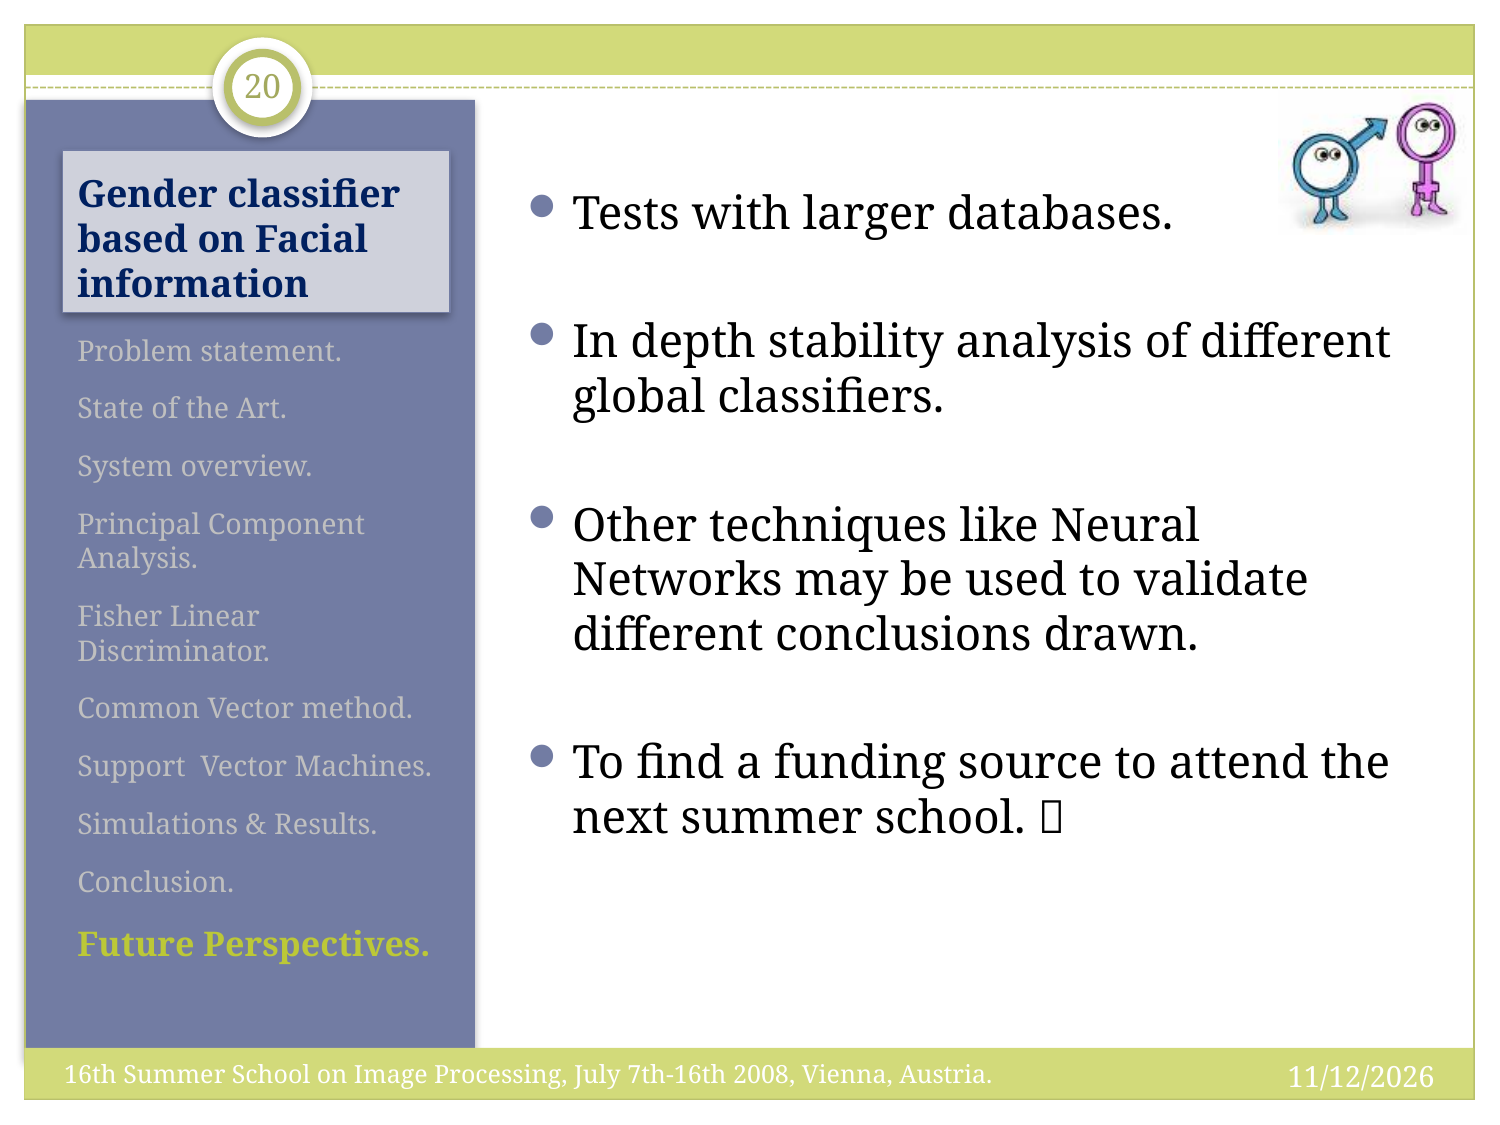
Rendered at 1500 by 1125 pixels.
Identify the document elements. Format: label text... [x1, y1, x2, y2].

picture [1277, 90, 1471, 235]
slide_number 20 [225, 51, 300, 124]
list Problem statement. State of the Art. System overview. Principal Component Analysis. Fisher Linear Discriminator. Common Vector method. Support Vector Machines. Simulations & Results. Conclusion. Future Perspectives. [62, 324, 450, 1005]
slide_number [950, 1050, 1450, 1111]
list Tests with larger databases. In depth stability analysis of different global classifiers. Other techniques like Neural Networks may be used to validate different conclusions drawn. To find a funding source to attend the next summer school.  [512, 112, 1438, 1000]
title Gender classifier based on Facial information [62, 149, 451, 313]
footer 16th Summer School on Image Processing, July 7th-16th 2008, Vienna, Austria. [49, 1051, 1032, 1112]
